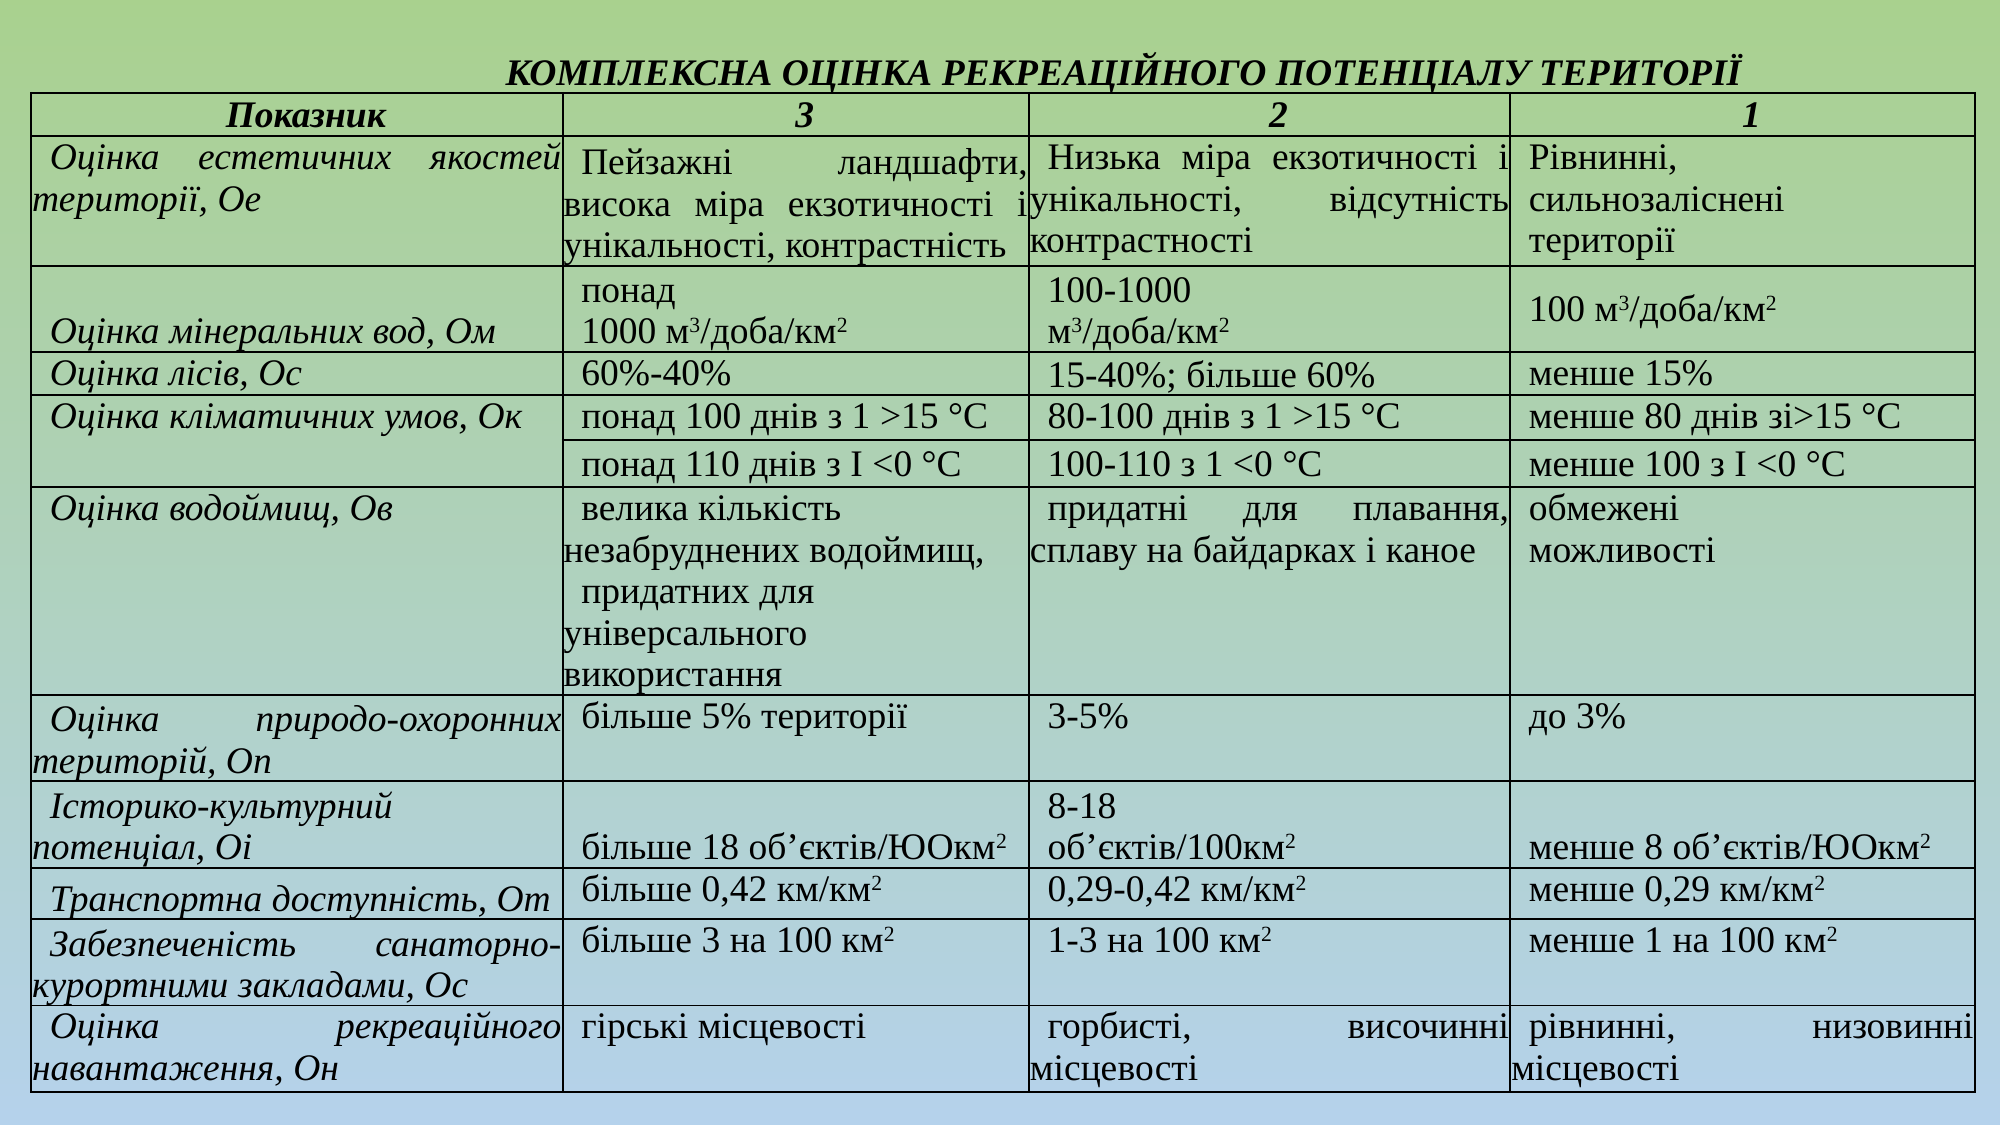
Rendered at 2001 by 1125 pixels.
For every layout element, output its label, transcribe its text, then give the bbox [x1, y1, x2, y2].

table_cell 60%-40% [564, 353, 1028, 394]
table_cell менше 80 днів зі>15 °С [1511, 396, 1974, 439]
table_cell Оцінка водоймищ, Ов [32, 488, 562, 694]
table_cell рівнинні, низовинні місцевості [1511, 1006, 1974, 1091]
table_cell 100 м3/доба/км2 [1511, 267, 1974, 351]
table_cell понад 110 днів з І <0 °С [564, 441, 1028, 486]
table_cell 1-3 на 100 км2 [1030, 920, 1509, 1005]
table_cell Історико-культурний потенціал, Оі [32, 782, 562, 867]
table_cell Оцінка кліматичних умов, Ок [32, 396, 562, 486]
table_cell 8-18 об’єктів/100км2 [1030, 782, 1509, 867]
table_cell більше 18 об’єктів/ЮОкм2 [564, 782, 1028, 867]
table_cell більше 3 на 100 км2 [564, 920, 1028, 1005]
table_cell Пейзажні ландшафти, висока міра екзотичності і унікальності, контрастність [564, 137, 1028, 265]
table_cell менше 1 на 100 км2 [1511, 920, 1974, 1005]
table_cell менше 15% [1511, 353, 1974, 394]
table_cell 80-100 днів з 1 >15 °С [1030, 396, 1509, 439]
table_cell більше 5% території [564, 696, 1028, 780]
table_cell Оцінка естетичних якостей території, Ое [32, 137, 562, 265]
table_cell Оцінка лісів, Ос [32, 353, 562, 394]
text_box КОМПЛЕКСНА ОЦІНКА РЕКРЕАЦІЙНОГО ПОТЕНЦІАЛУ ТЕРИТОРІЇ [490, 40, 1758, 101]
table_cell велика кількість незабруднених водоймищ, придатних для універсального використання [564, 488, 1028, 694]
table_cell Транспортна доступність, От [32, 869, 562, 918]
table_header 2 [1030, 101, 1509, 135]
table_cell 100-110 з 1 <0 °С [1030, 441, 1509, 486]
table_cell придатні для плавання, сплаву на байдарках і каное [1030, 488, 1509, 694]
table_cell Оцінка природо-охоронних територій, Оп [32, 696, 562, 780]
table_cell 0,29-0,42 км/км2 [1030, 869, 1509, 918]
table_cell 3-5% [1030, 696, 1509, 780]
table_cell 100-1000 м3/доба/км2 [1030, 267, 1509, 351]
table_cell горбисті, височинні місцевості [1030, 1006, 1509, 1091]
table_cell понад 1000 м3/доба/км2 [564, 267, 1028, 351]
table_cell Оцінка мінеральних вод, Ом [32, 267, 562, 351]
table_cell обмежені можливості [1511, 488, 1974, 694]
table_cell менше 100 з І <0 °С [1511, 441, 1974, 486]
table_cell гірські місцевості [564, 1006, 1028, 1091]
table_cell 15-40%; більше 60% [1030, 353, 1509, 394]
table_header Показник [32, 94, 562, 135]
table_cell Забезпеченість санаторно-курортними закладами, Ос [32, 920, 562, 1005]
table_cell більше 0,42 км/км2 [564, 869, 1028, 918]
table_header 3 [564, 101, 1028, 135]
table_header 1 [1511, 94, 1974, 135]
table_cell менше 8 об’єктів/ЮОкм2 [1511, 782, 1974, 867]
table_cell Низька міра екзотичності і унікальності, відсутність контрастності [1030, 137, 1509, 265]
table_cell Оцінка рекреаційного навантаження, Он [32, 1006, 562, 1091]
table_cell Рівнинні, сильнозаліснені території [1511, 137, 1974, 265]
table_cell менше 0,29 км/км2 [1511, 869, 1974, 918]
table_cell до 3% [1511, 696, 1974, 780]
table_cell понад 100 днів з 1 >15 °С [564, 396, 1028, 439]
